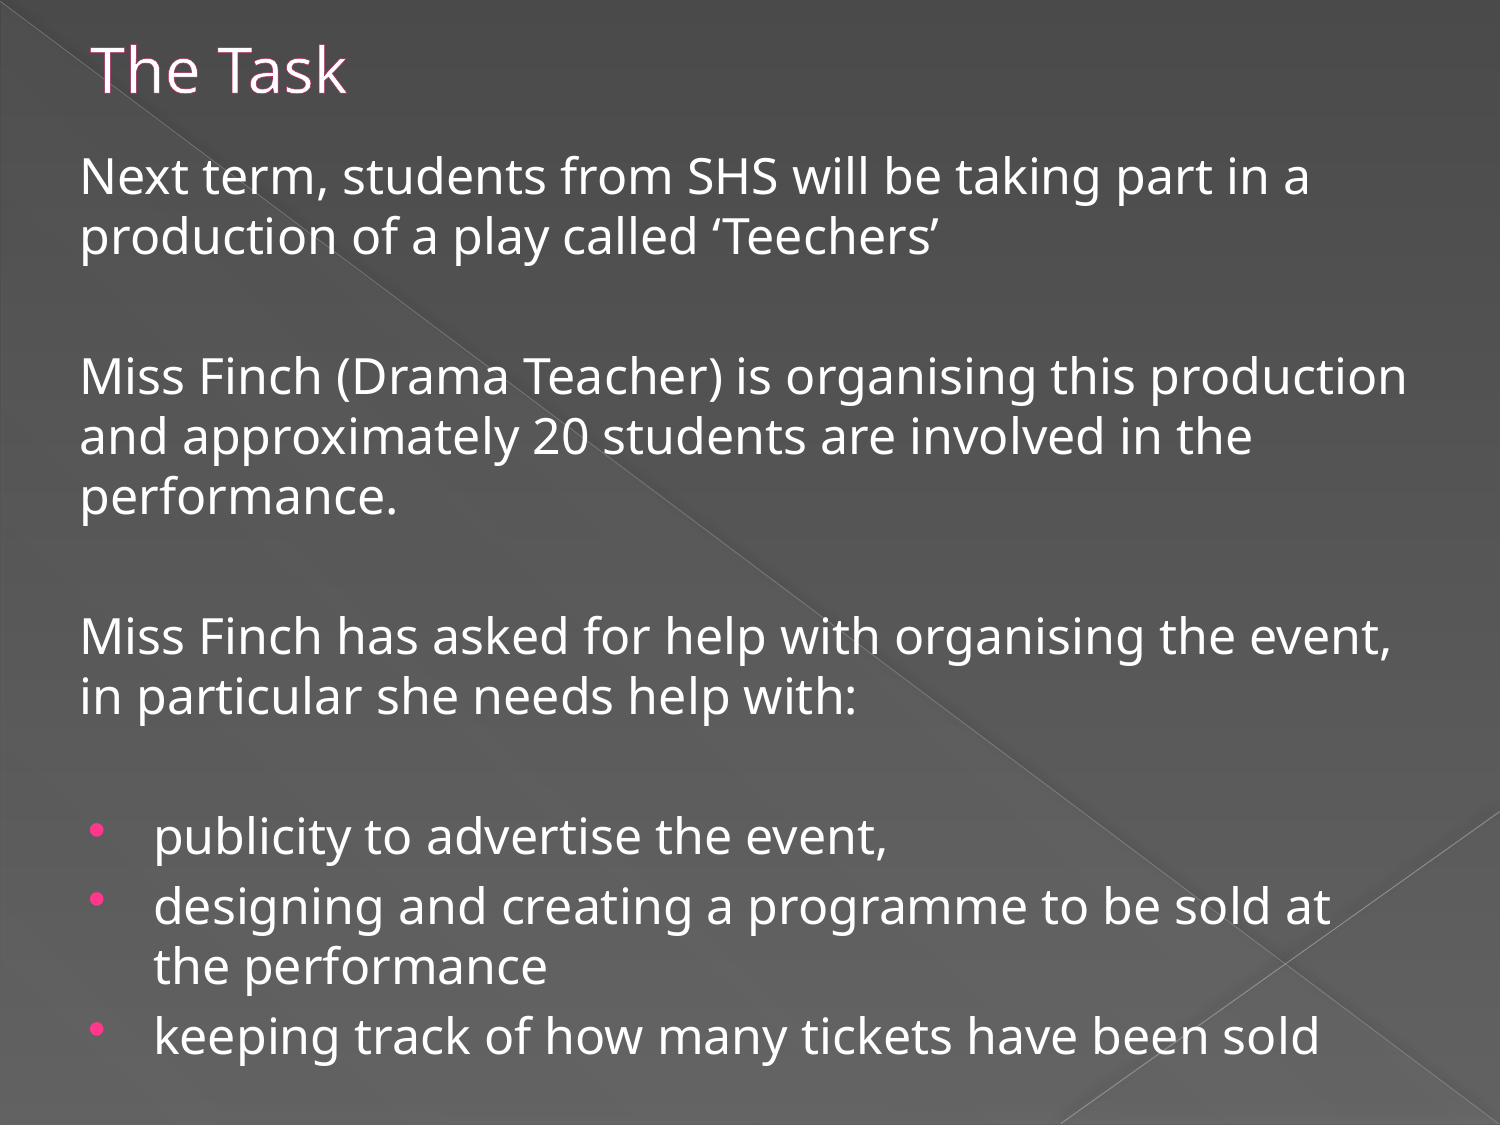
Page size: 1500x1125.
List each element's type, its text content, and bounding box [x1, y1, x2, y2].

list Next term, students from SHS will be taking part in a production of a play called ‘Teechers’ Miss Finch (Drama Teacher) is organising this production and approximately 20 students are involved in the performance. Miss Finch has asked for help with organising the event, in particular she needs help with: publicity to advertise the event, designing and creating a programme to be sold at the performance keeping track of how many tickets have been sold [64, 137, 1436, 880]
title The Task [75, 21, 1425, 114]
